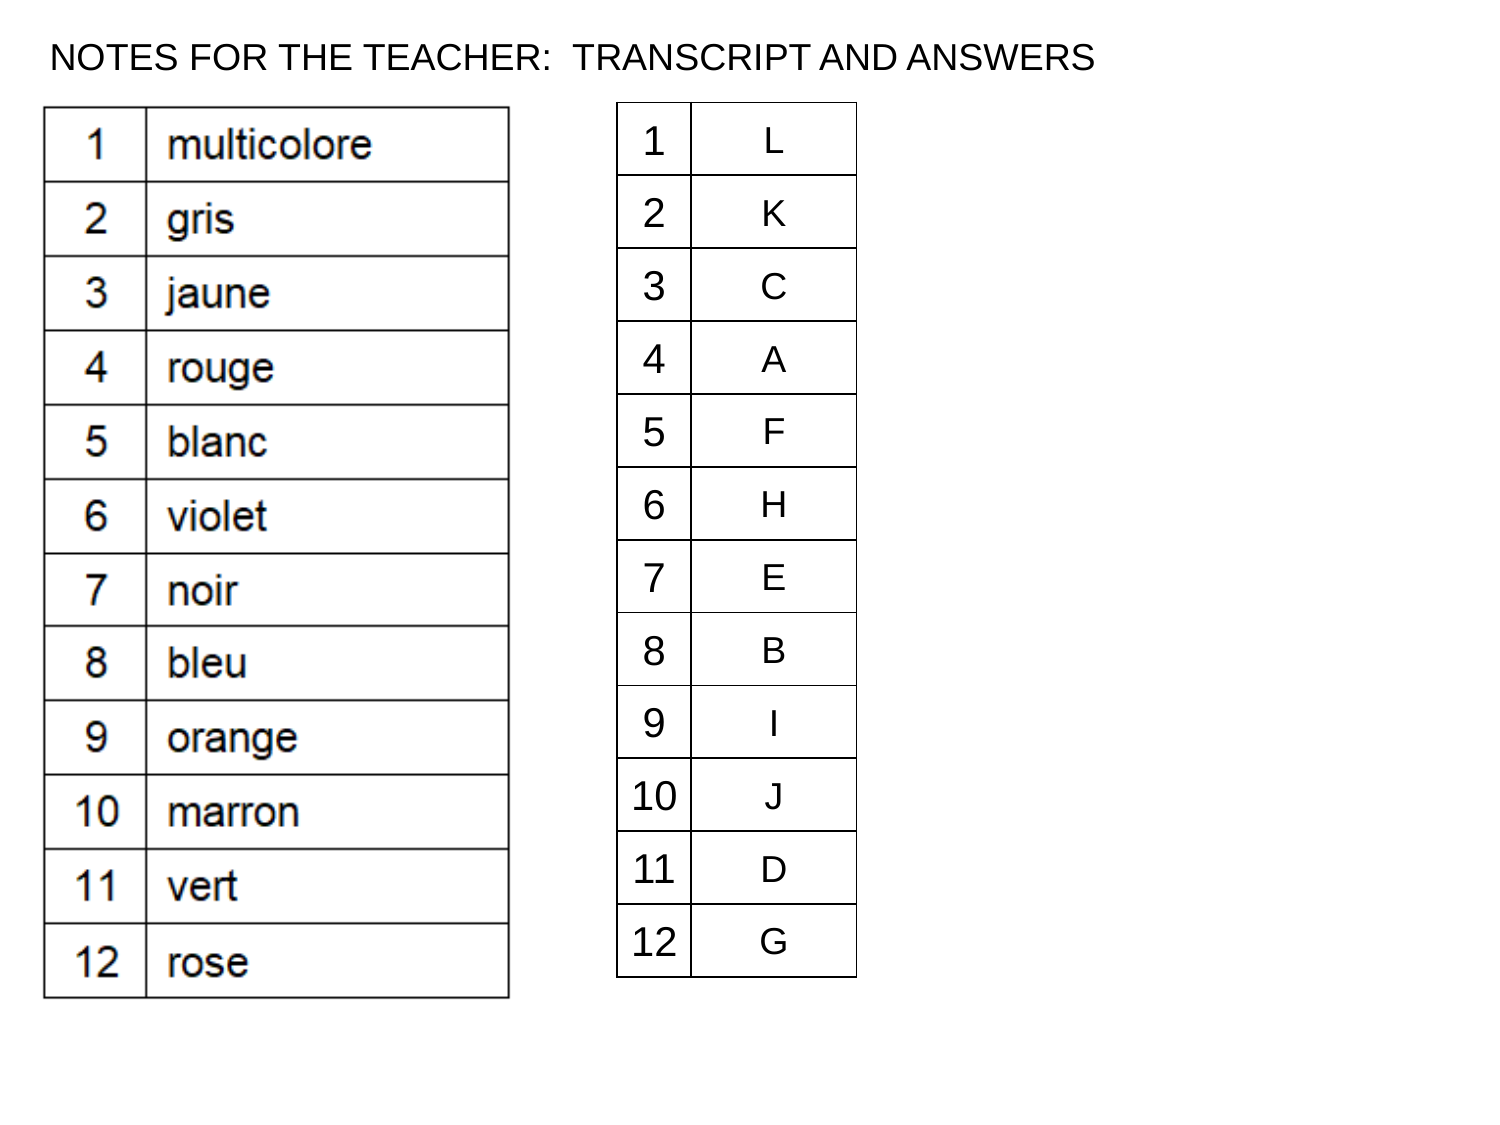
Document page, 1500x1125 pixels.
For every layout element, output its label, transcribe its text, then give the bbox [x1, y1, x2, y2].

table_cell 8 [618, 613, 690, 685]
table_cell 3 [618, 249, 690, 320]
table_cell 7 [618, 541, 690, 612]
table_cell 2 [618, 176, 690, 247]
table_cell C [692, 249, 856, 320]
table_cell 4 [618, 322, 690, 393]
table_cell K [692, 176, 856, 247]
table_cell 6 [618, 468, 690, 539]
table_header 1 [618, 103, 690, 174]
text_box NOTES FOR THE TEACHER: TRANSCRIPT AND ANSWERS [34, 26, 1470, 86]
table_cell A [692, 322, 856, 393]
table_cell 5 [618, 395, 690, 466]
table_cell B [692, 613, 856, 685]
table_cell J [692, 759, 856, 830]
table_cell E [692, 541, 856, 612]
table_cell 10 [618, 759, 690, 830]
picture [34, 99, 518, 1005]
table_cell G [692, 905, 856, 976]
table_cell 11 [618, 832, 690, 903]
table_cell H [692, 468, 856, 539]
table_cell D [692, 832, 856, 903]
table_cell I [692, 686, 856, 757]
table_cell F [692, 395, 856, 466]
table_cell 9 [618, 686, 690, 757]
table_header L [692, 103, 856, 174]
table_cell 12 [618, 905, 690, 976]
